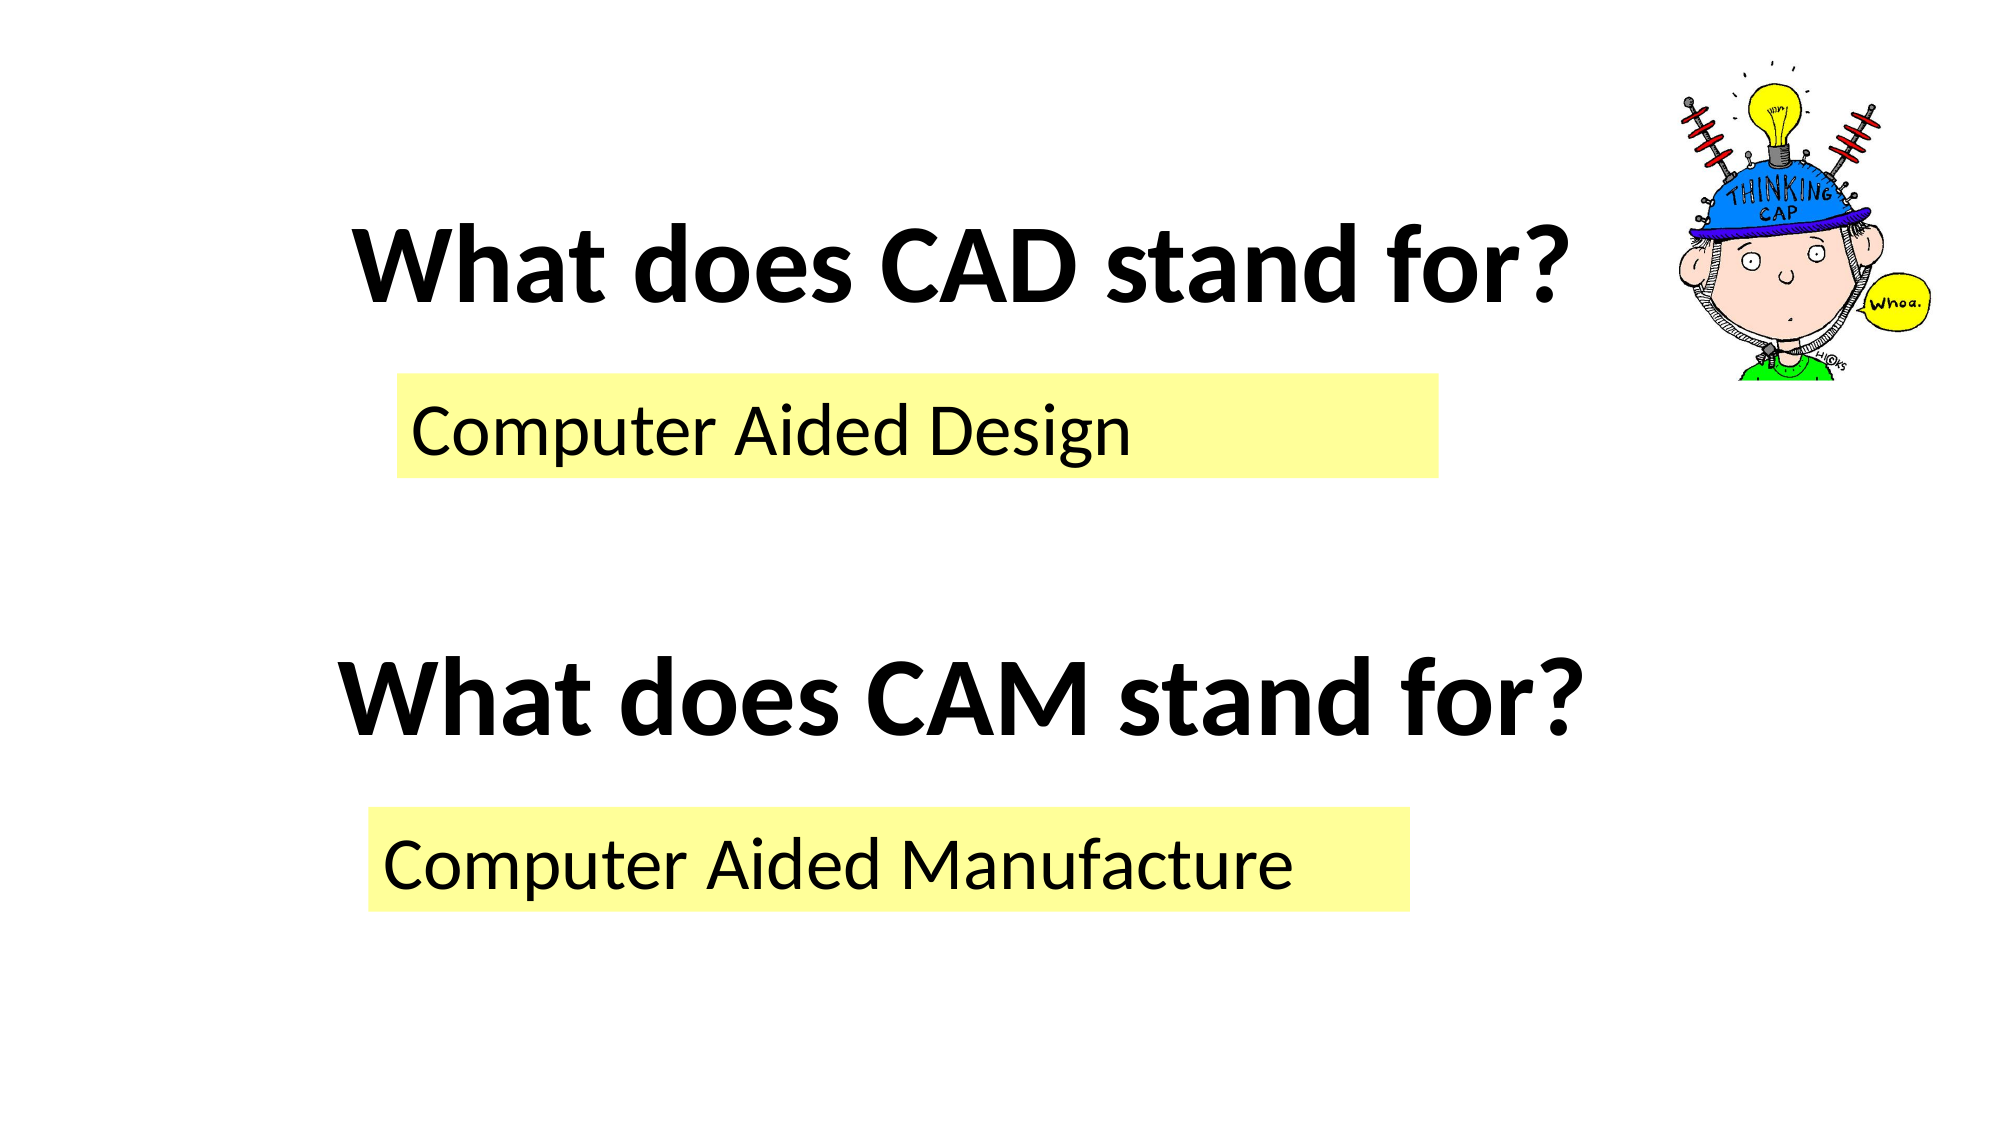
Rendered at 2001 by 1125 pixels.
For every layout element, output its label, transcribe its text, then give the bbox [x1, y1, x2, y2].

text_box What does CAD stand for? [336, 182, 1590, 333]
text_box Computer Aided Design [397, 373, 1439, 479]
text_box Computer Aided Manufacture [368, 806, 1410, 912]
text_box What does CAM stand for? [322, 615, 1604, 766]
picture [1652, 46, 1941, 381]
